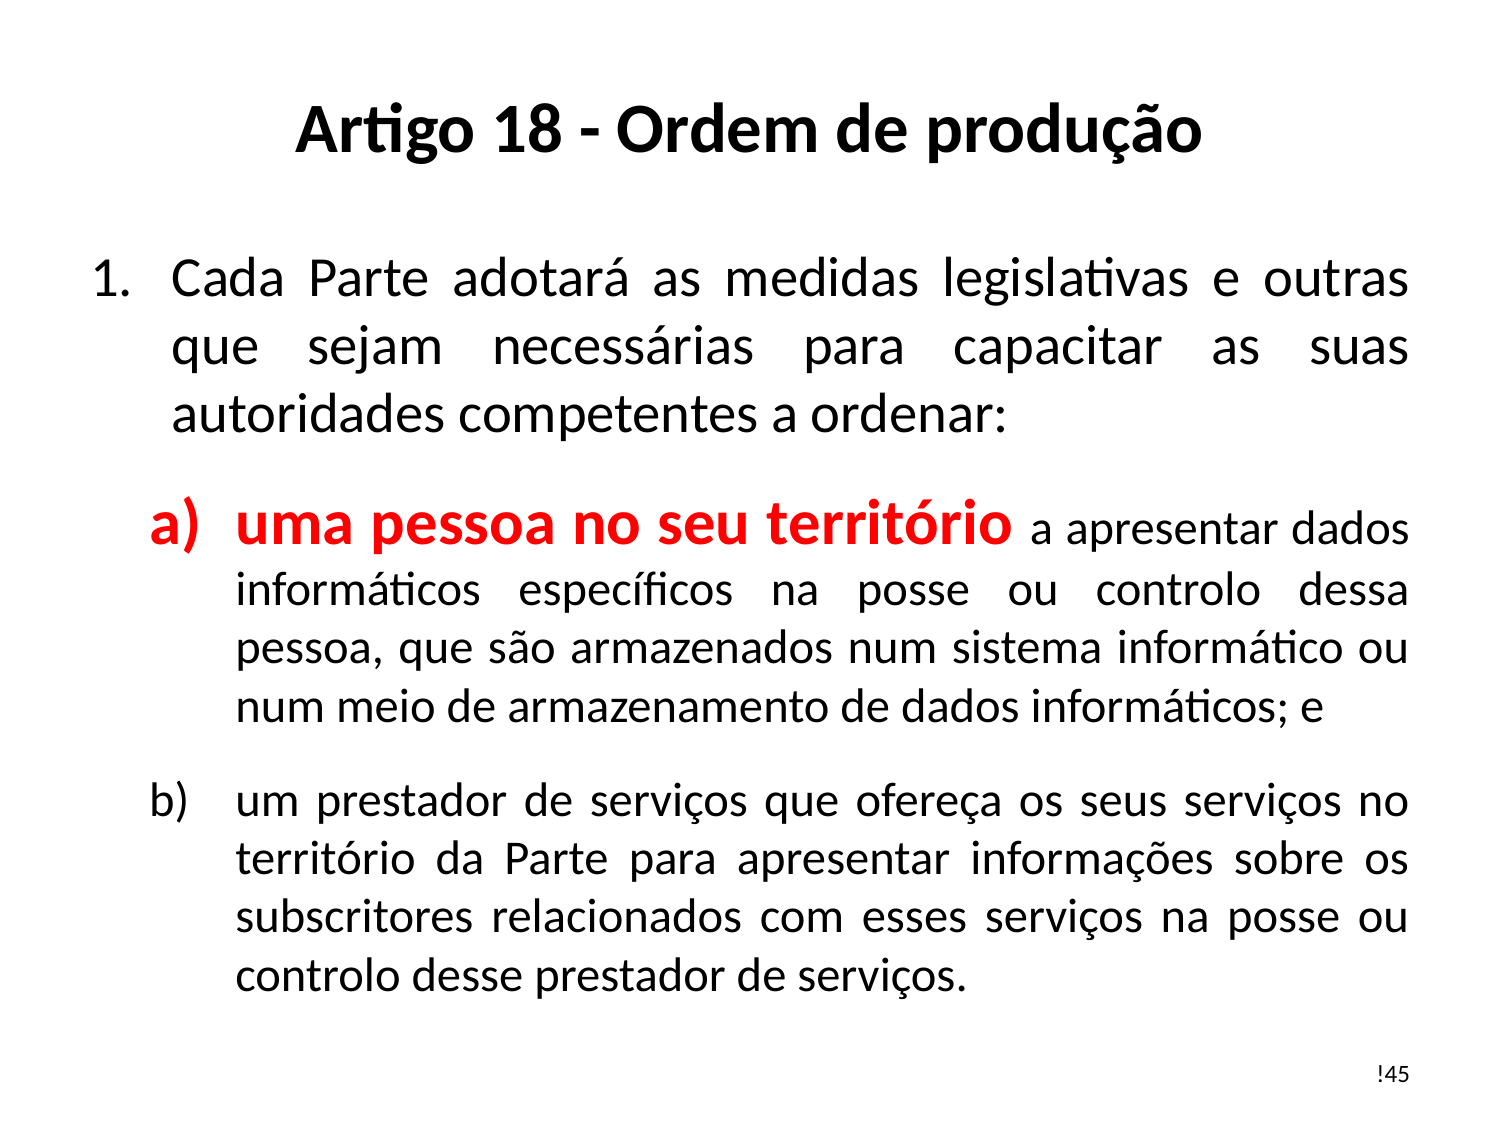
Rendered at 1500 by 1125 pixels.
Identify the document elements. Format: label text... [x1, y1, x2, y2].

list Cada Parte adotará as medidas legislativas e outras que sejam necessárias para capacitar as suas autoridades competentes a ordenar: uma pessoa no seu território a apresentar dados informáticos específicos na posse ou controlo dessa pessoa, que são armazenados num sistema informático ou num meio de armazenamento de dados informáticos; e um prestador de serviços que ofereça os seus serviços no território da Parte para apresentar informações sobre os subscritores relacionados com esses serviços na posse ou controlo desse prestador de serviços. [74, 232, 1426, 1053]
title Artigo 18 - Ordem de produção [74, 44, 1426, 204]
slide_number !45 [1074, 1042, 1425, 1103]
